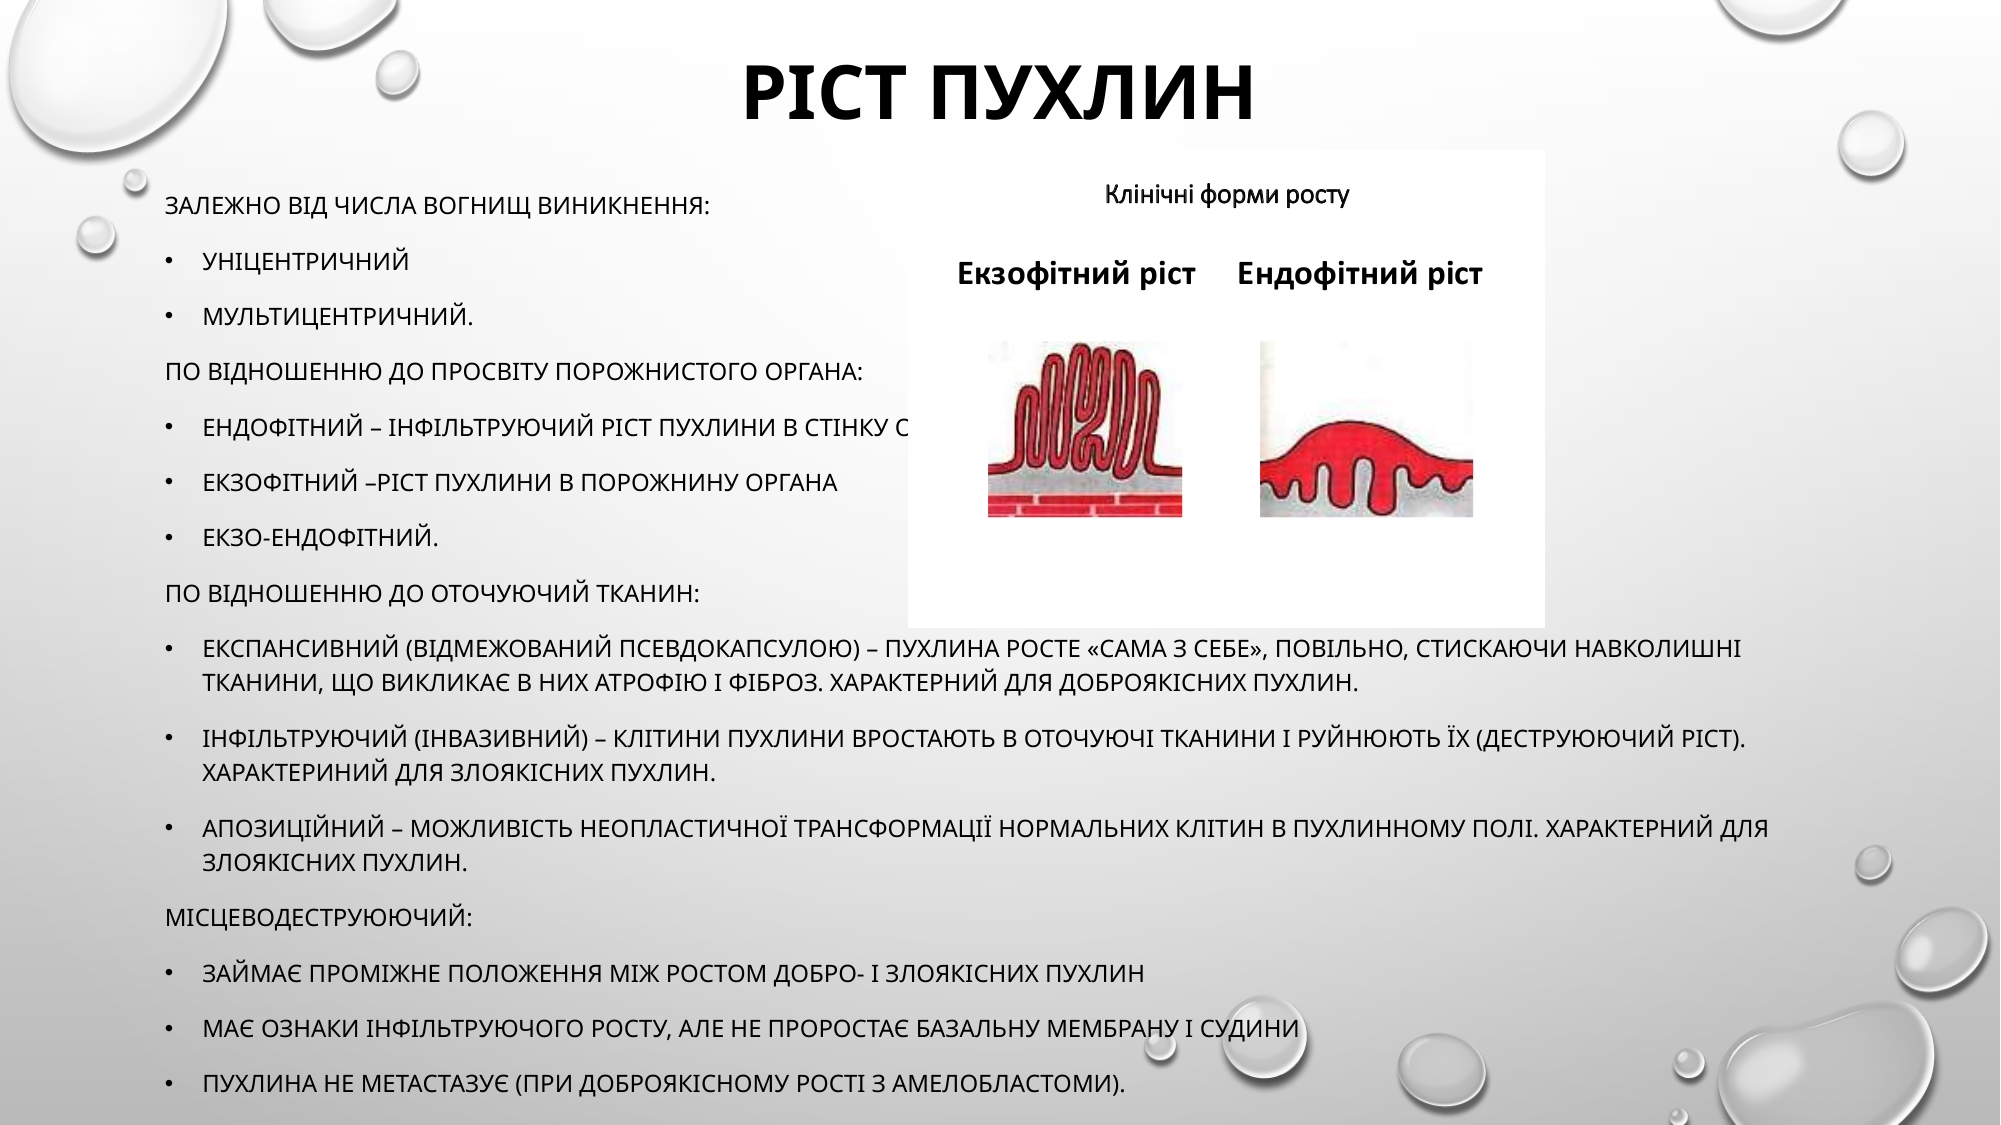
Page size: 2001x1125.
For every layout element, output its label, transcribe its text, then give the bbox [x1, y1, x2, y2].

picture [0, 0, 2000, 1125]
title Ріст пухлин [149, 42, 1850, 148]
list Залежно від числа вогнищ виникнення: Уніцентричний Мультицентричний. По відношенню до просвіту порожнистого органа: Ендофітний – інфільтруючий ріст пухлини в стінку органа Екзофітний –ріст пухлини в порожнину органа Екзо-ендофітний. По відношенню до оточуючий тканин: Експансивний (відмежований псевдокапсулою) – пухлина росте «сама з себе», повільно, стискаючи навколишні тканини, що викликає в них атрофію і фіброз. Характерний для доброякісних пухлин. Інфільтруючий (інвазивний) – клітини пухлини вростають в оточуючі тканини і руйнюють їх (деструюючий ріст). Характериний для злоякісних пухлин. Апозиційний – можливість неопластичної трансформації нормальних клітин в пухлинному полі. Характерний для злоякісних пухлин. Місцеводеструюючий: Займає проміжне положення між ростом добро- і злоякісних пухлин Має ознаки інфільтруючого росту, але не проростає базальну мембрану і судини Пухлина не метастазує (при доброякісному рості з амелобластоми). [149, 177, 1850, 1078]
